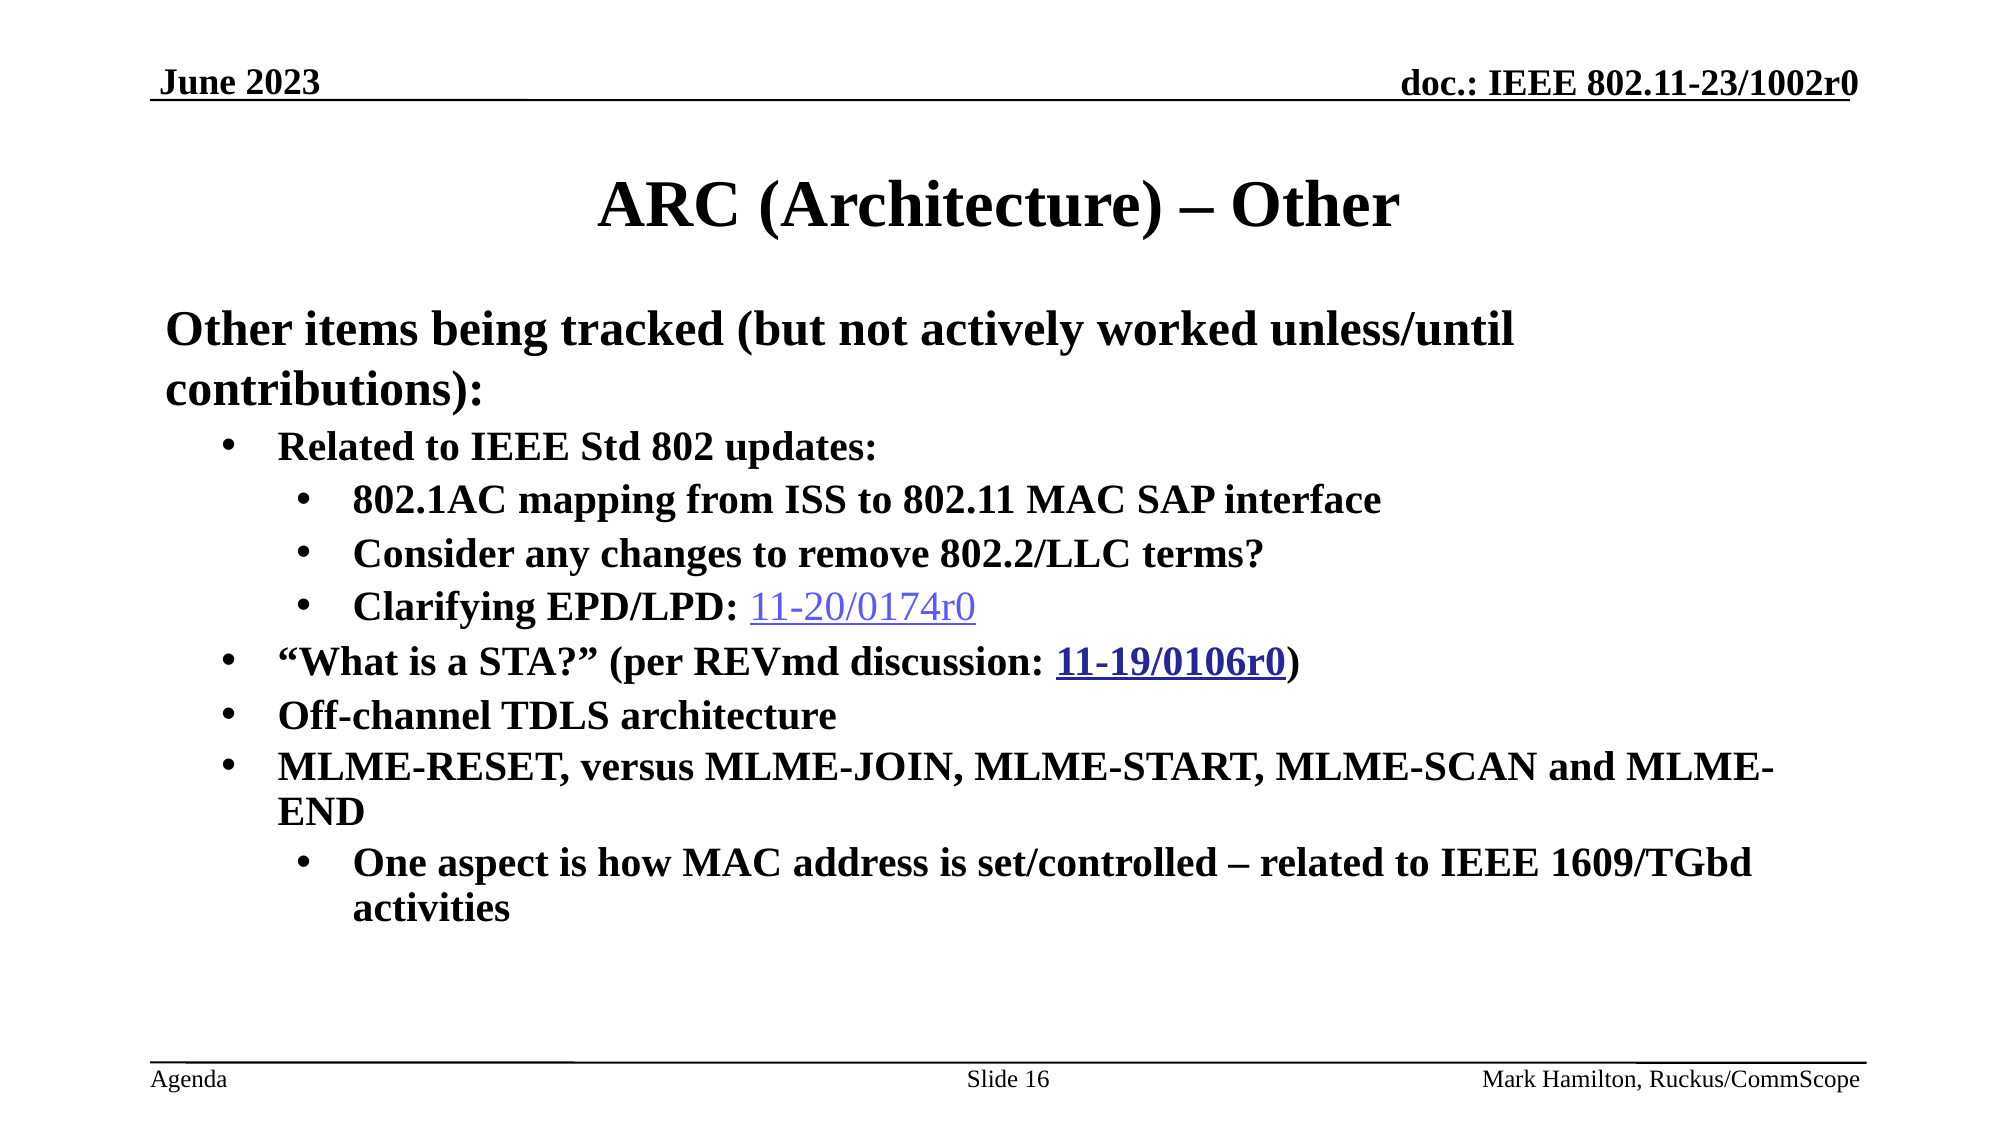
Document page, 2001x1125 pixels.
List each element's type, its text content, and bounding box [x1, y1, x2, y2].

slide_number Slide 16 [950, 1061, 1067, 1123]
title ARC (Architecture) – Other [149, 112, 1850, 287]
list Other items being tracked (but not actively worked unless/until contributions): Related to IEEE Std 802 updates: 802.1AC mapping from ISS to 802.11 MAC SAP interface Consider any changes to remove 802.2/LLC terms? Clarifying EPD/LPD: 11-20/0174r0 “What is a STA?” (per REVmd discussion: 11-19/0106r0) Off-channel TDLS architecture MLME-RESET, versus MLME-JOIN, MLME-START, MLME-SCAN and MLME-END One aspect is how MAC address is set/controlled – related to IEEE 1609/TGbd activities [149, 287, 1850, 1038]
